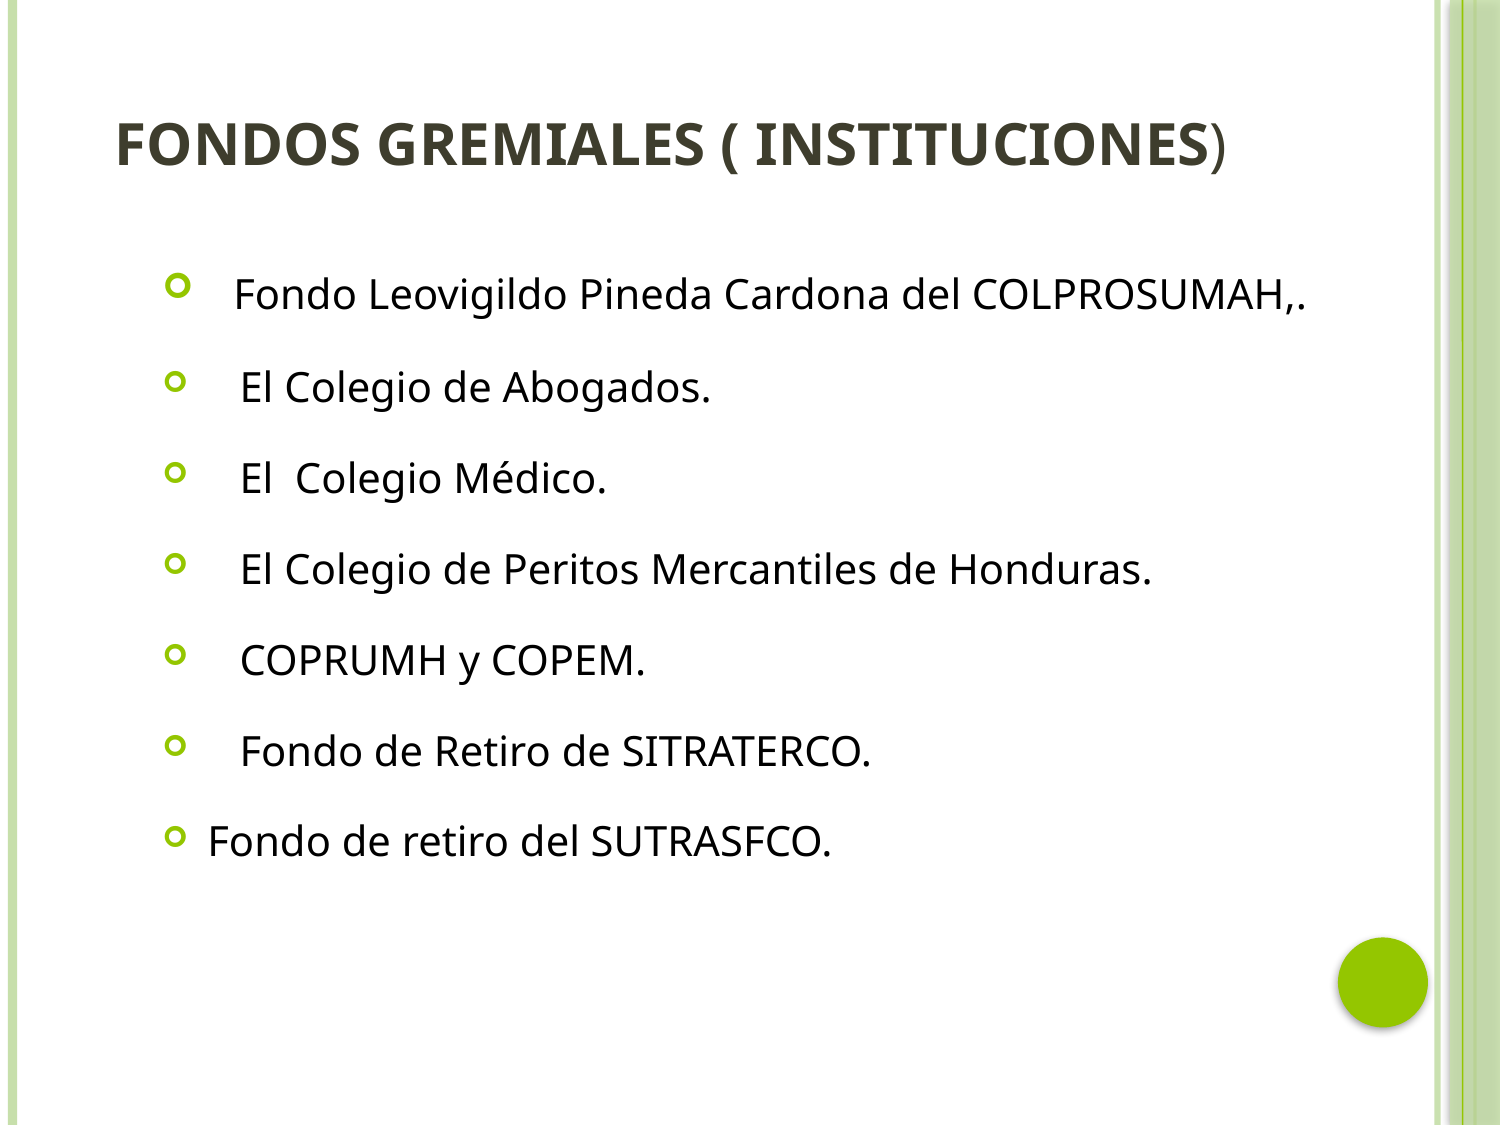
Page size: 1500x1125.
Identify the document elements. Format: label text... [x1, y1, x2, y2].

title Fondos Gremiales ( Instituciones) [100, 42, 1317, 185]
list Fondo Leovigildo Pineda Cardona del COLPROSUMAH,. El Colegio de Abogados. El Colegio Médico. El Colegio de Peritos Mercantiles de Honduras. COPRUMH y COPEM. Fondo de Retiro de SITRATERCO. Fondo de retiro del SUTRASFCO. [147, 243, 1365, 894]
